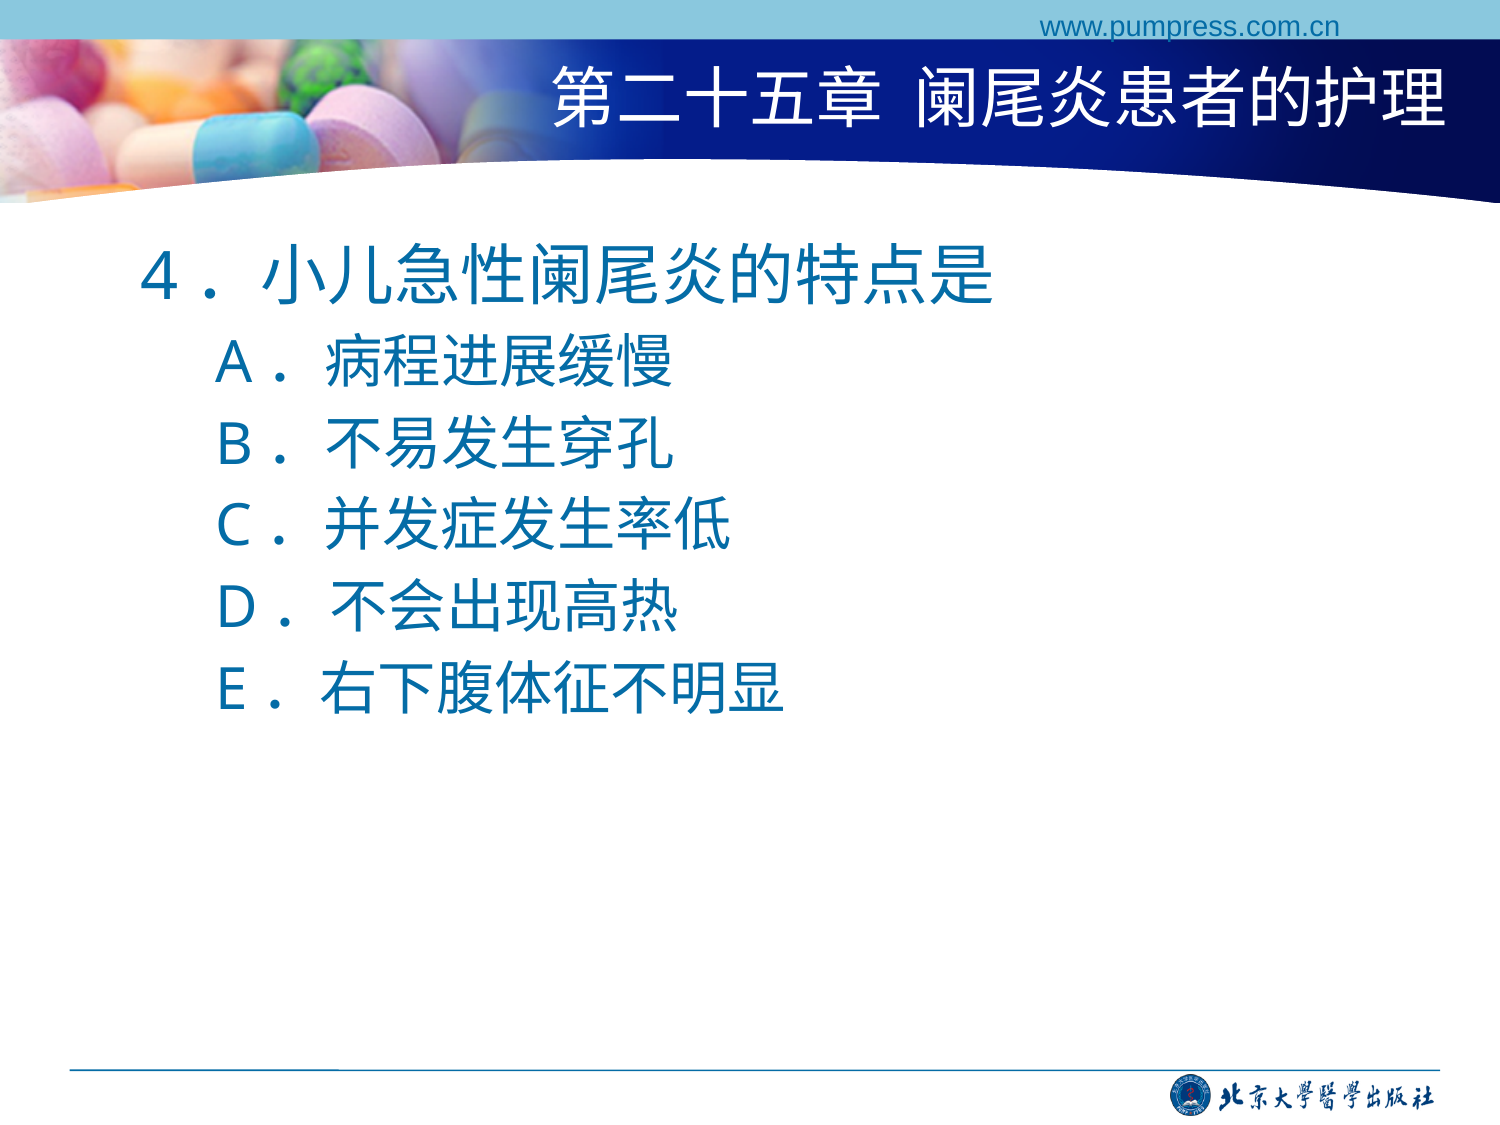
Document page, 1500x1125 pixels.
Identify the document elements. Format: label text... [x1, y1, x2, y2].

picture [1170, 1074, 1436, 1118]
slide_number www.pumpress.com.cn [1025, 0, 1463, 38]
list 4．小儿急性阑尾炎的特点是 A．病程进展缓慢 B．不易发生穿孔 C．并发症发生率低 D．不会出现高热 E．右下腹体征不明显 [49, 224, 1463, 1026]
picture [0, 40, 1500, 203]
title 第二十五章 阑尾炎患者的护理 [137, 49, 1463, 143]
